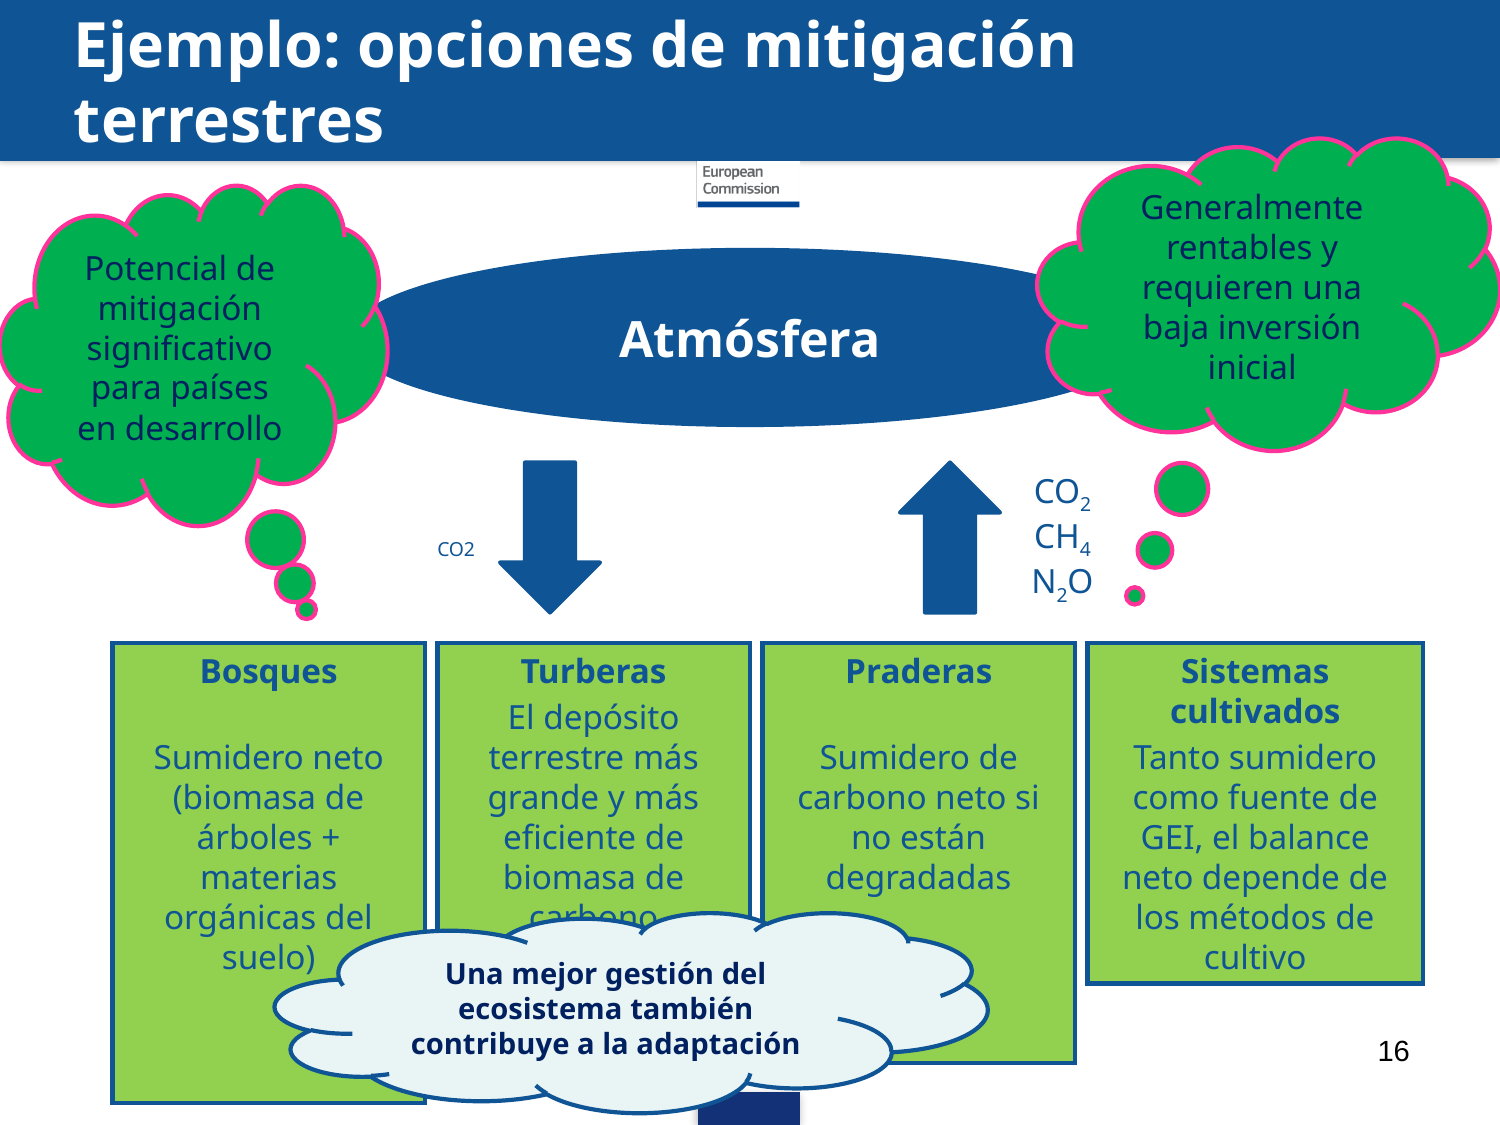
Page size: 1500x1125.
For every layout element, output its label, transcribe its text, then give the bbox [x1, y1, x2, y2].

text_box [898, 460, 987, 615]
text_box [502, 460, 602, 615]
title Ejemplo: opciones de mitigación terrestres [0, 0, 1350, 161]
slide_number 16 [1074, 1024, 1426, 1103]
text_box Potencial de mitigación significativo para países en desarrollo [245, 509, 318, 622]
text_box Praderas Sumidero de carbono neto si no están degradadas [762, 642, 1075, 1064]
text_box Atmósfera [378, 247, 1071, 428]
text_box Potencial de mitigación significativo para países en desarrollo [0, 183, 390, 529]
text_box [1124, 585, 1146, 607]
text_box CO2 [399, 462, 513, 568]
text_box Generalmente rentables y requieren una baja inversión inicial [1034, 136, 1500, 454]
text_box Turberas El depósito terrestre más grande y más eficiente de biomasa de carbono [437, 642, 750, 934]
text_box Sistemas cultivados Tanto sumidero como fuente de GEI, el balance neto depende de los métodos de cultivo [1087, 642, 1424, 984]
text_box Generalmente rentables y requieren una baja inversión inicial [1154, 460, 1211, 518]
text_box CO2 CH4 N2O [987, 462, 1138, 614]
text_box Bosques Sumidero neto (biomasa de árboles + materias orgánicas del suelo) [112, 642, 425, 1104]
picture [649, 161, 885, 208]
text_box Una mejor gestión del ecosistema también contribuye a la adaptación [272, 911, 990, 1116]
text_box Generalmente rentables y requieren una baja inversión inicial [1135, 530, 1175, 570]
